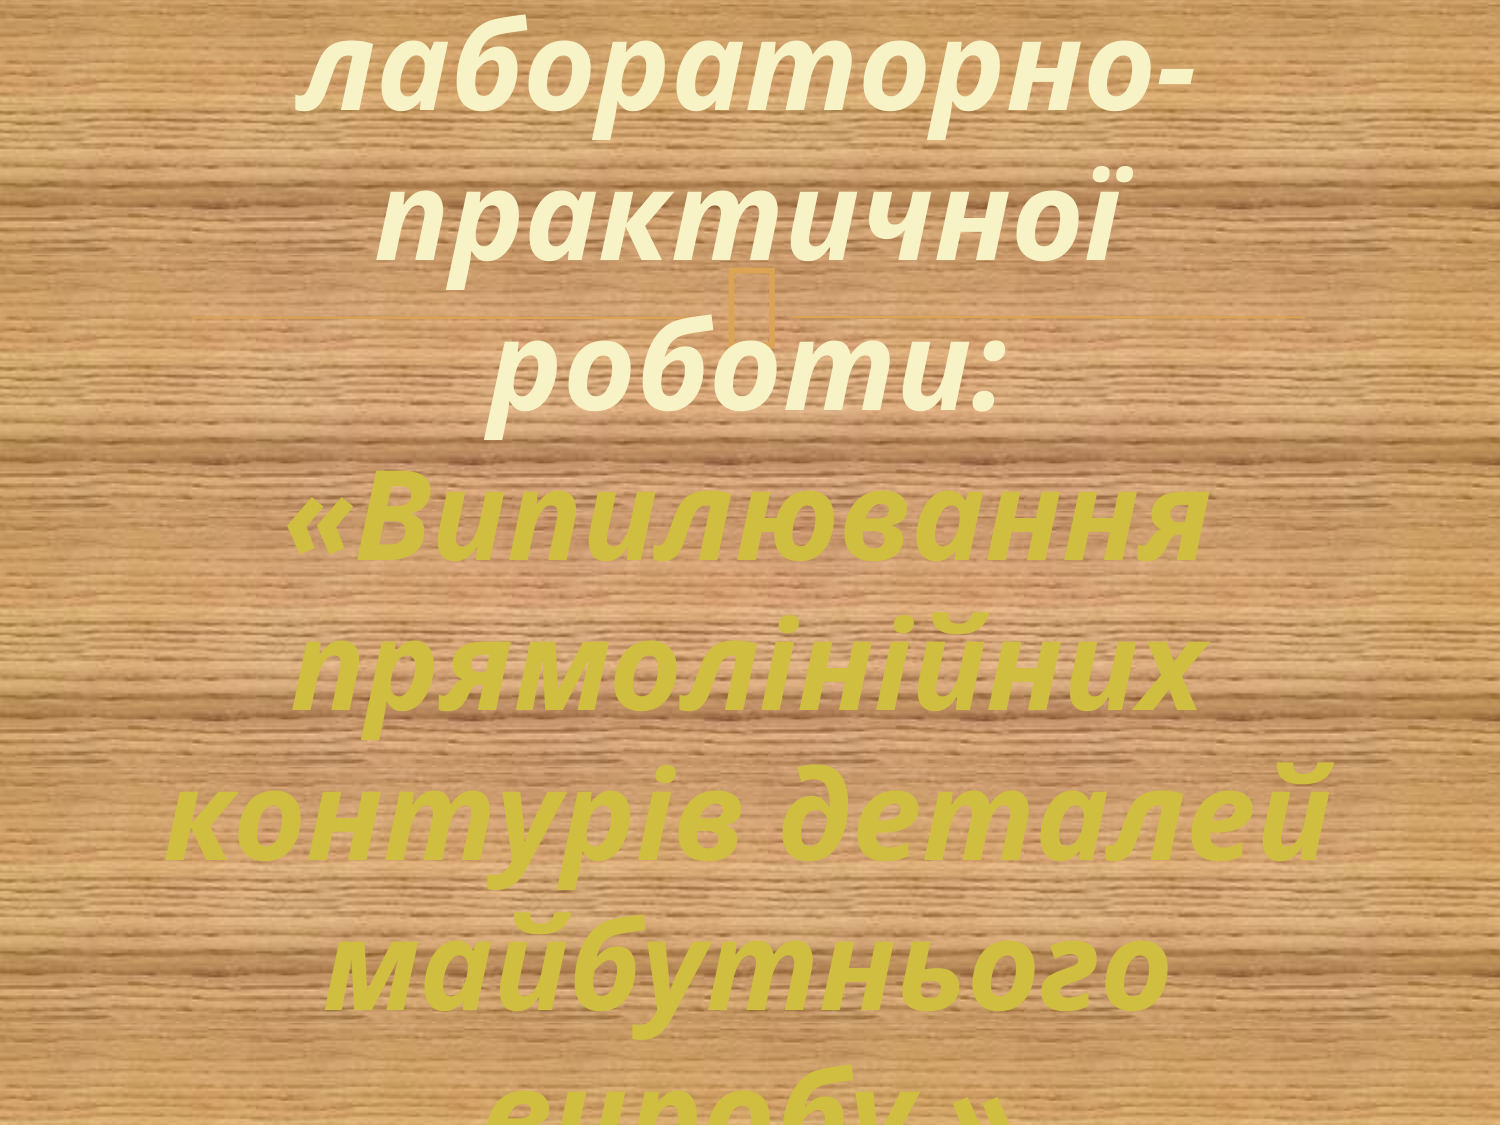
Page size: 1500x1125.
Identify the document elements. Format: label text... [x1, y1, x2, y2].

title Тема лабораторно-практичної роботи: «Випилювання прямолінійних контурів деталей майбутнього виробу.» [112, 515, 1385, 657]
